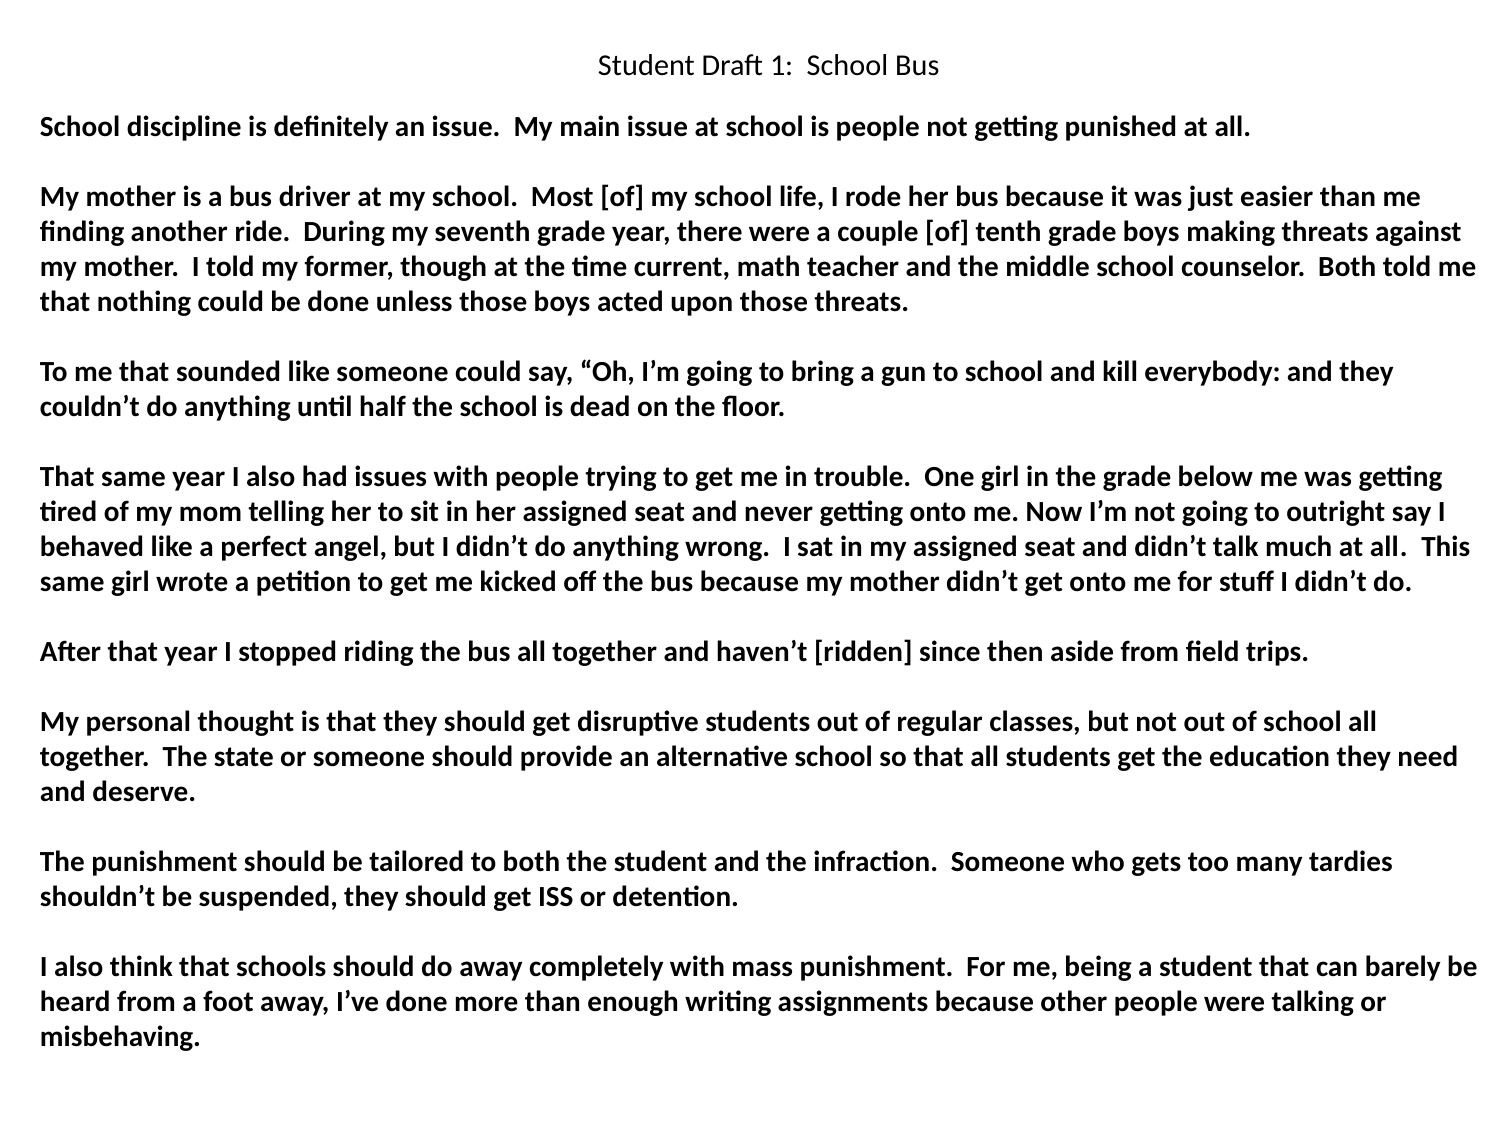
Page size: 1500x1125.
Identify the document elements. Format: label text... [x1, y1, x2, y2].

title Student Draft 1: School Bus [137, 37, 1400, 99]
subtitle School discipline is definitely an issue. My main issue at school is people not getting punished at all. My mother is a bus driver at my school. Most [of] my school life, I rode her bus because it was just easier than me finding another ride. During my seventh grade year, there were a couple [of] tenth grade boys making threats against my mother. I told my former, though at the time current, math teacher and the middle school counselor. Both told me that nothing could be done unless those boys acted upon those threats. To me that sounded like someone could say, “Oh, I’m going to bring a gun to school and kill everybody: and they couldn’t do anything until half the school is dead on the floor. That same year I also had issues with people trying to get me in trouble. One girl in the grade below me was getting tired of my mom telling her to sit in her assigned seat and never getting onto me. Now I’m not going to outright say I behaved like a perfect angel, but I didn’t do anything wrong. I sat in my assigned seat and didn’t talk much at all. This same girl wrote a petition to get me kicked off the bus because my mother didn’t get onto me for stuff I didn’t do. After that year I stopped riding the bus all together and haven’t [ridden] since then aside from field trips. My personal thought is that they should get disruptive students out of regular classes, but not out of school all together. The state or someone should provide an alternative school so that all students get the education they need and deserve. The punishment should be tailored to both the student and the infraction. Someone who gets too many tardies shouldn’t be suspended, they should get ISS or detention. I also think that schools should do away completely with mass punishment. For me, being a student that can barely be heard from a foot away, I’ve done more than enough writing assignments because other people were talking or misbehaving. [24, 99, 1500, 1113]
